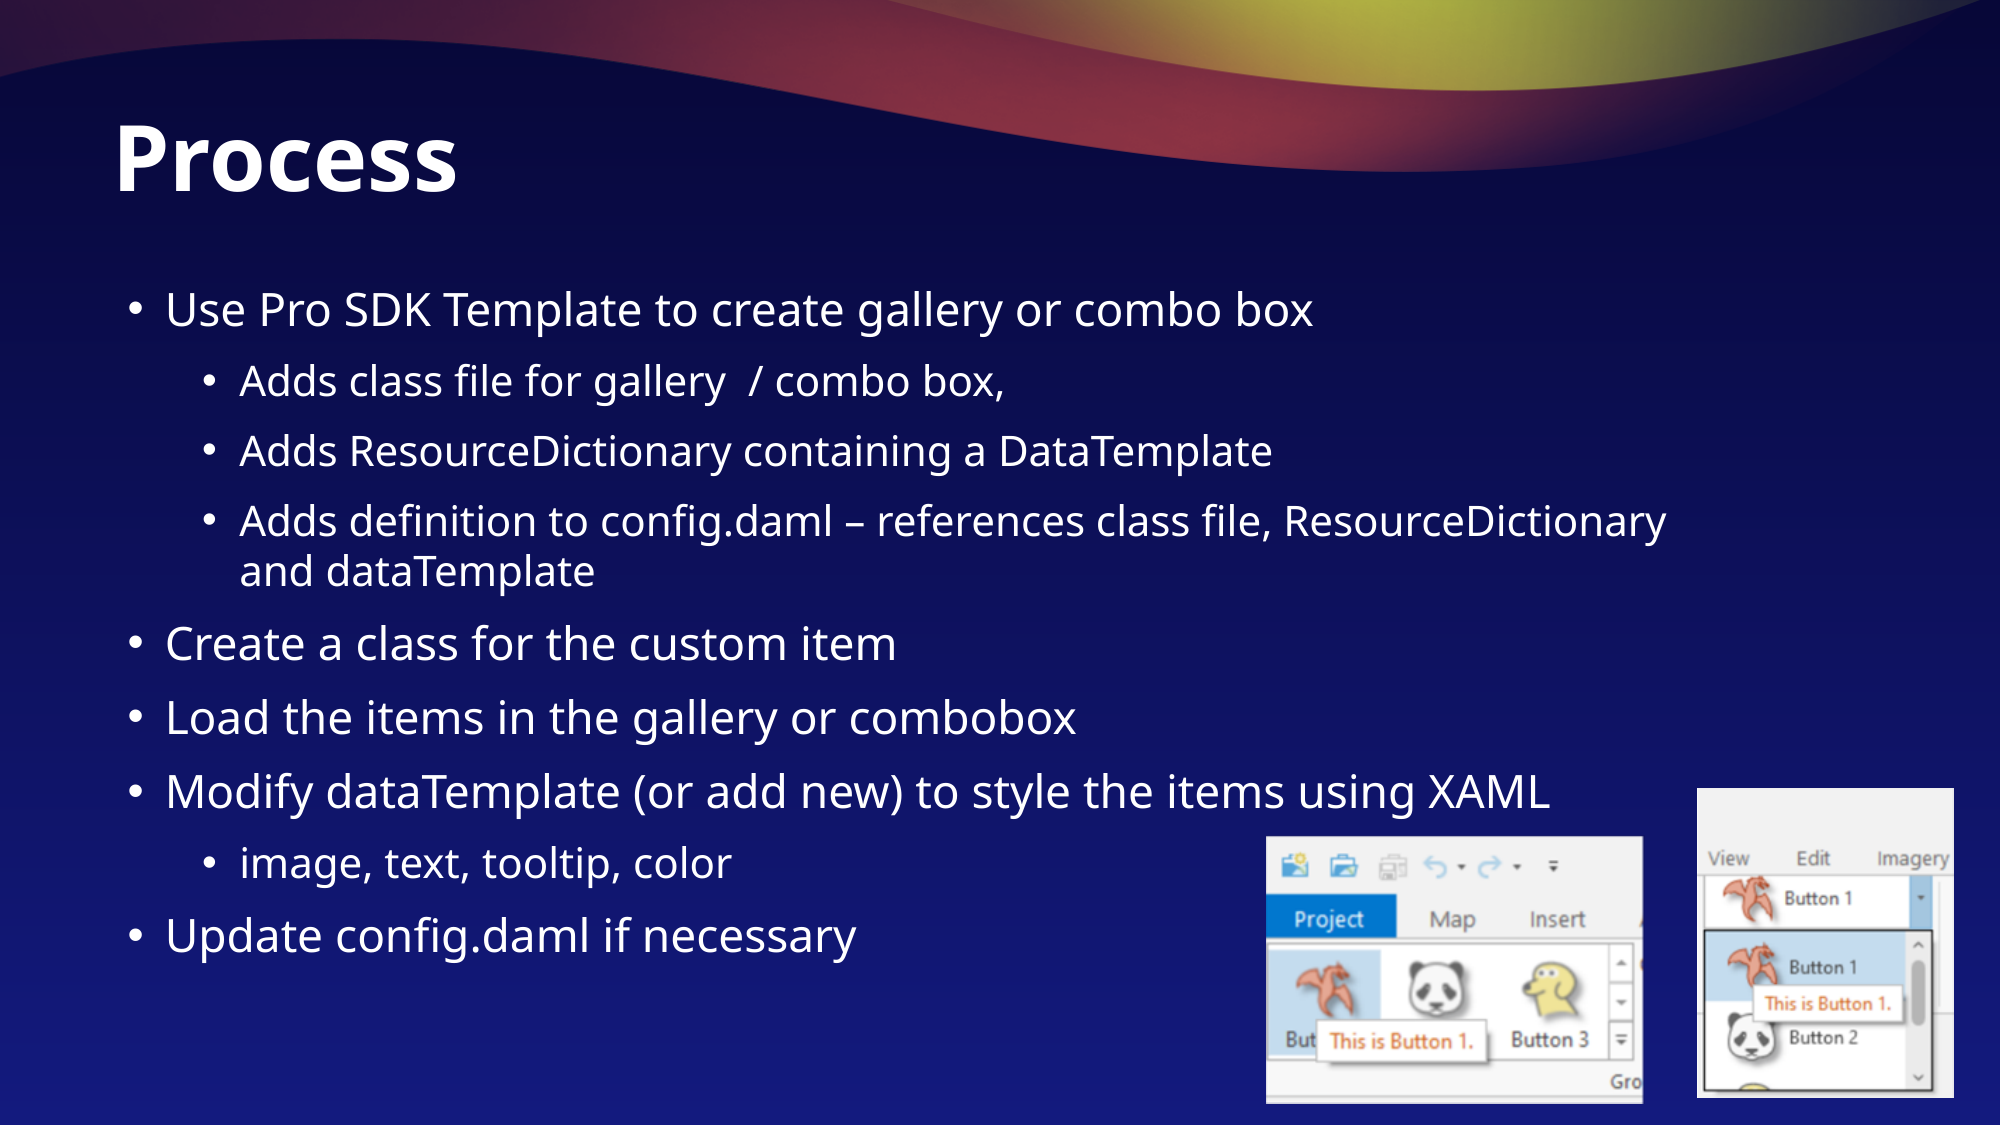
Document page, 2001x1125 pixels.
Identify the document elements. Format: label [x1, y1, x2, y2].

picture [1266, 835, 1645, 1104]
picture [1696, 788, 1954, 1098]
text_box [0, 0, 2000, 1125]
